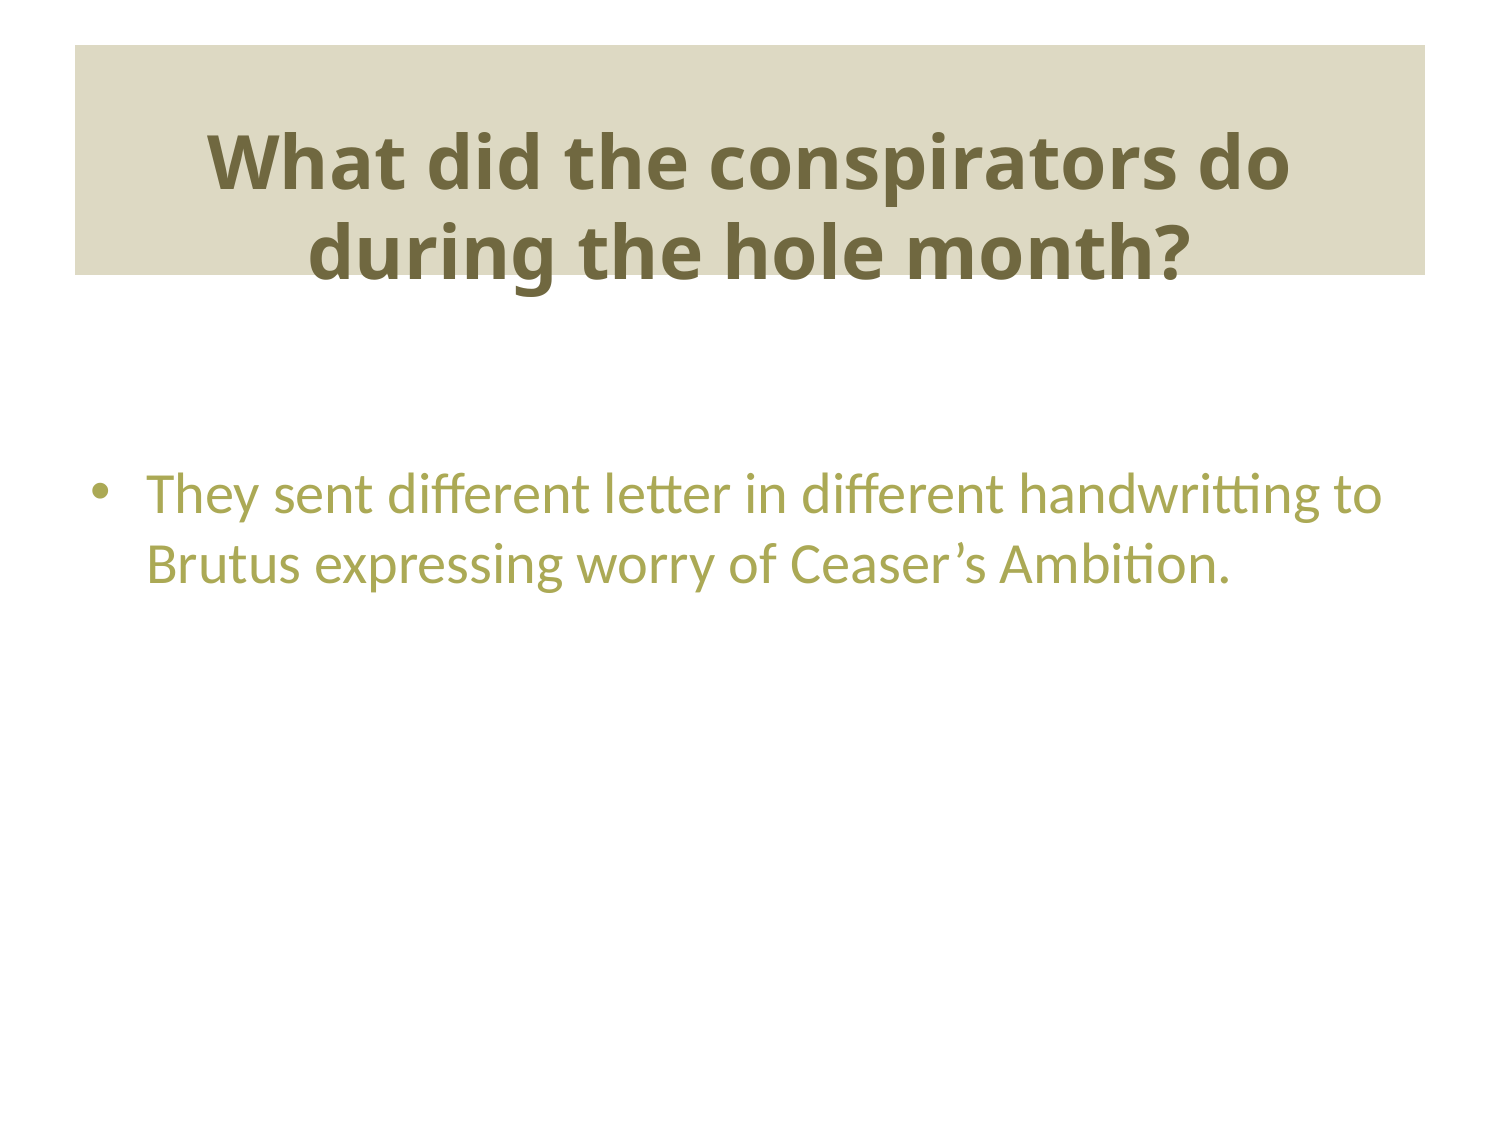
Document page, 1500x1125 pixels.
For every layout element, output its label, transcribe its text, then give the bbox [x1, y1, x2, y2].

title What did the conspirators do during the hole month? [75, 45, 1425, 262]
list They sent different letter in different handwritting to Brutus expressing worry of Ceaser’s Ambition. [75, 262, 1425, 1005]
